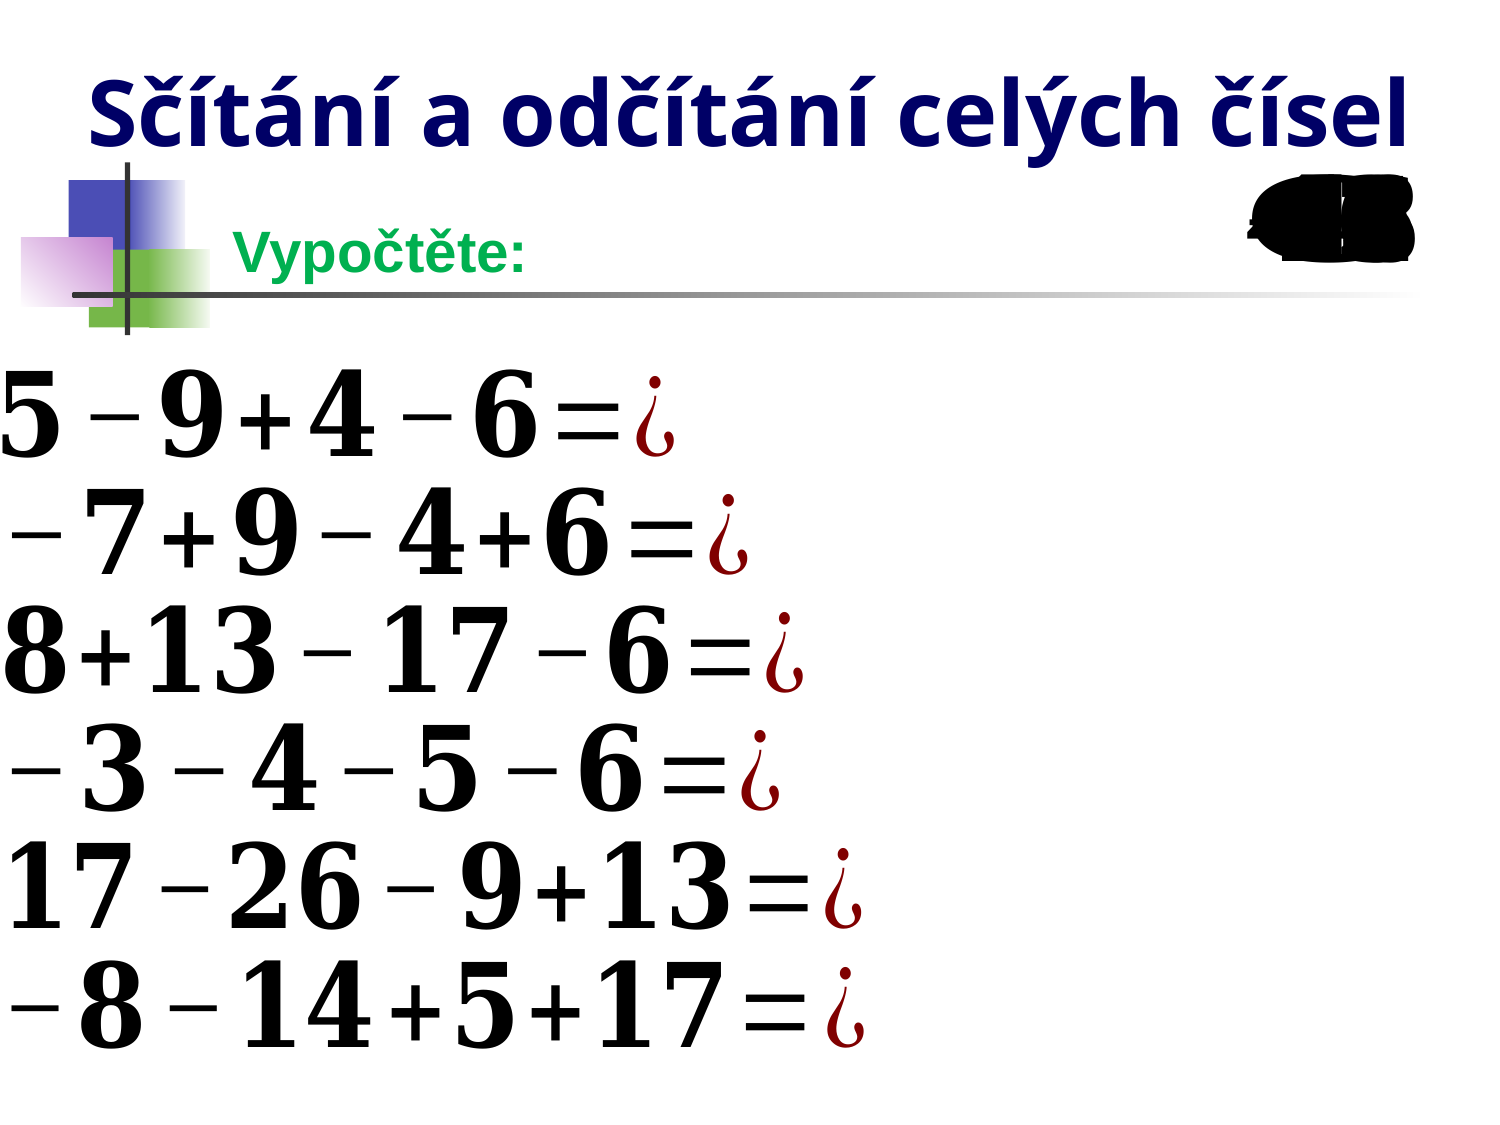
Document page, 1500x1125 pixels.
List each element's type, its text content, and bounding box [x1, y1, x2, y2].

title Sčítání a odčítání celých čísel [0, 63, 1500, 173]
text_box Vypočtěte: [217, 207, 1392, 292]
